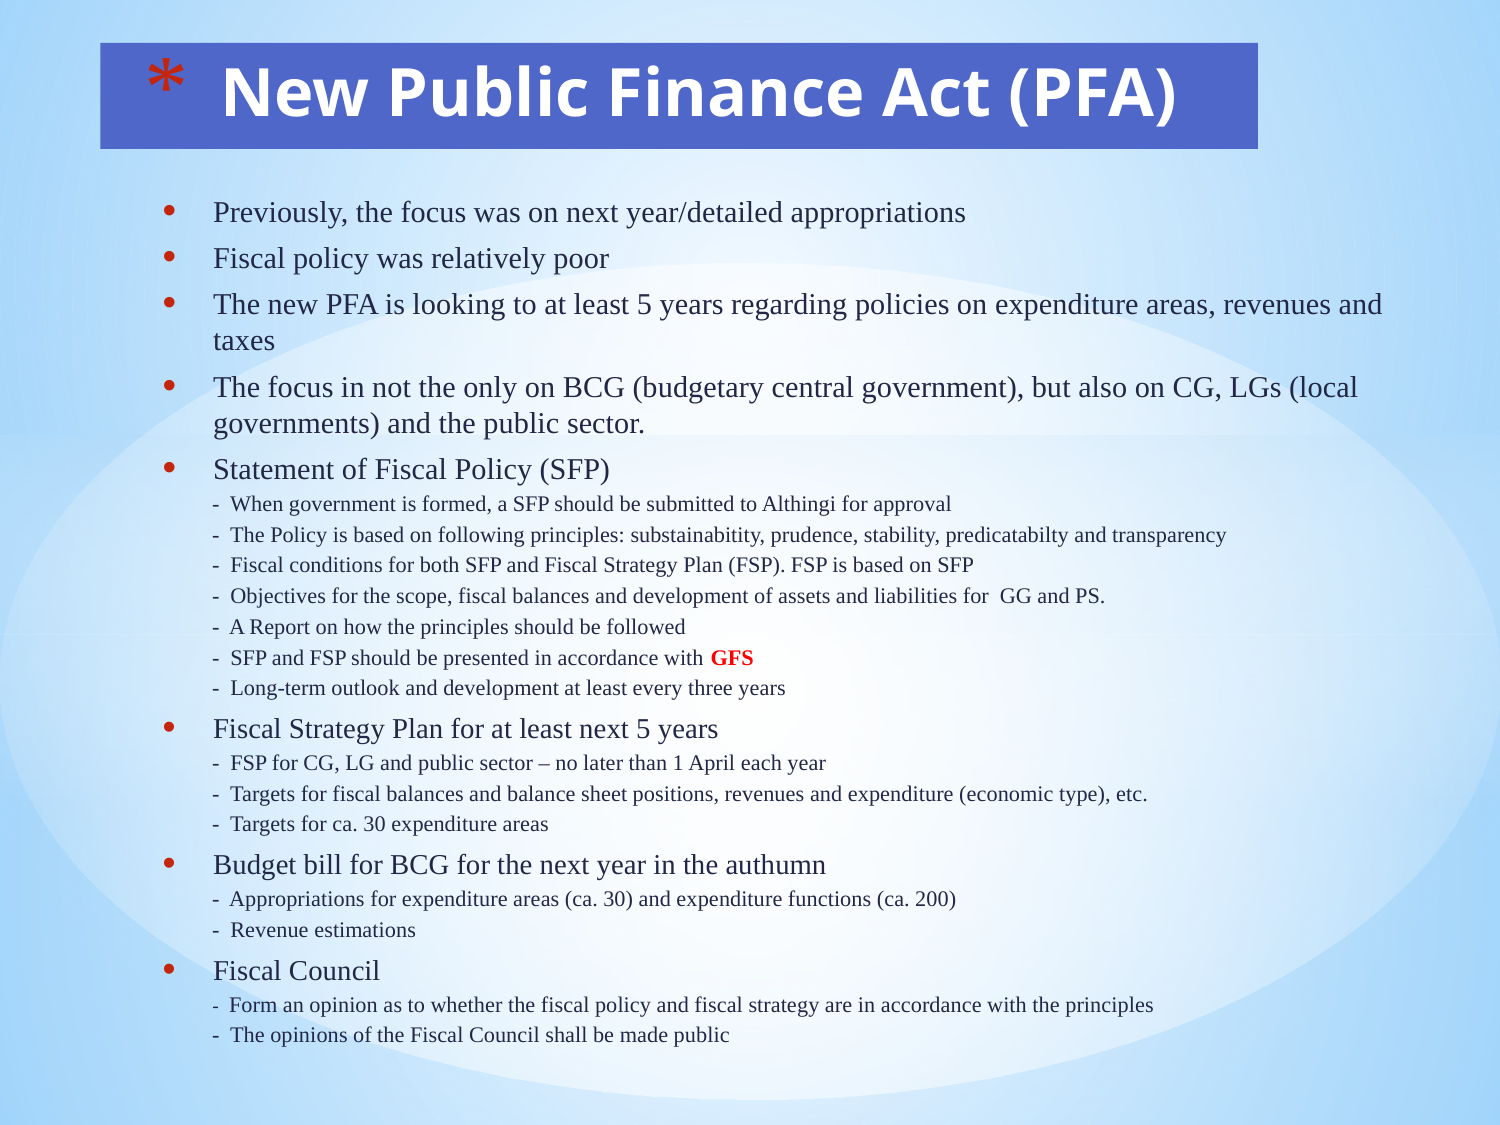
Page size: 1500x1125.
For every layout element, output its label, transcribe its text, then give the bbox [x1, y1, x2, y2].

title New Public Finance Act (PFA) [100, 42, 1258, 149]
subtitle Previously, the focus was on next year/detailed appropriations Fiscal policy was relatively poor The new PFA is looking to at least 5 years regarding policies on expenditure areas, revenues and taxes The focus in not the only on BCG (budgetary central government), but also on CG, LGs (local governments) and the public sector. Statement of Fiscal Policy (SFP) - When government is formed, a SFP should be submitted to Althingi for approval - The Policy is based on following principles: substainabitity, prudence, stability, predicatabilty and transparency - Fiscal conditions for both SFP and Fiscal Strategy Plan (FSP). FSP is based on SFP - Objectives for the scope, fiscal balances and development of assets and liabilities for GG and PS. - A Report on how the principles should be followed - SFP and FSP should be presented in accordance with GFS - Long-term outlook and development at least every three years Fiscal Strategy Plan for at least next 5 years - FSP for CG, LG and public sector – no later than 1 April each year - Targets for fiscal balances and balance sheet positions, revenues and expenditure (economic type), etc. - Targets for ca. 30 expenditure areas Budget bill for BCG for the next year in the authumn - Appropriations for expenditure areas (ca. 30) and expenditure functions (ca. 200) - Revenue estimations Fiscal Council - Form an opinion as to whether the fiscal policy and fiscal strategy are in accordance with the principles - The opinions of the Fiscal Council shall be made public [147, 184, 1424, 1059]
